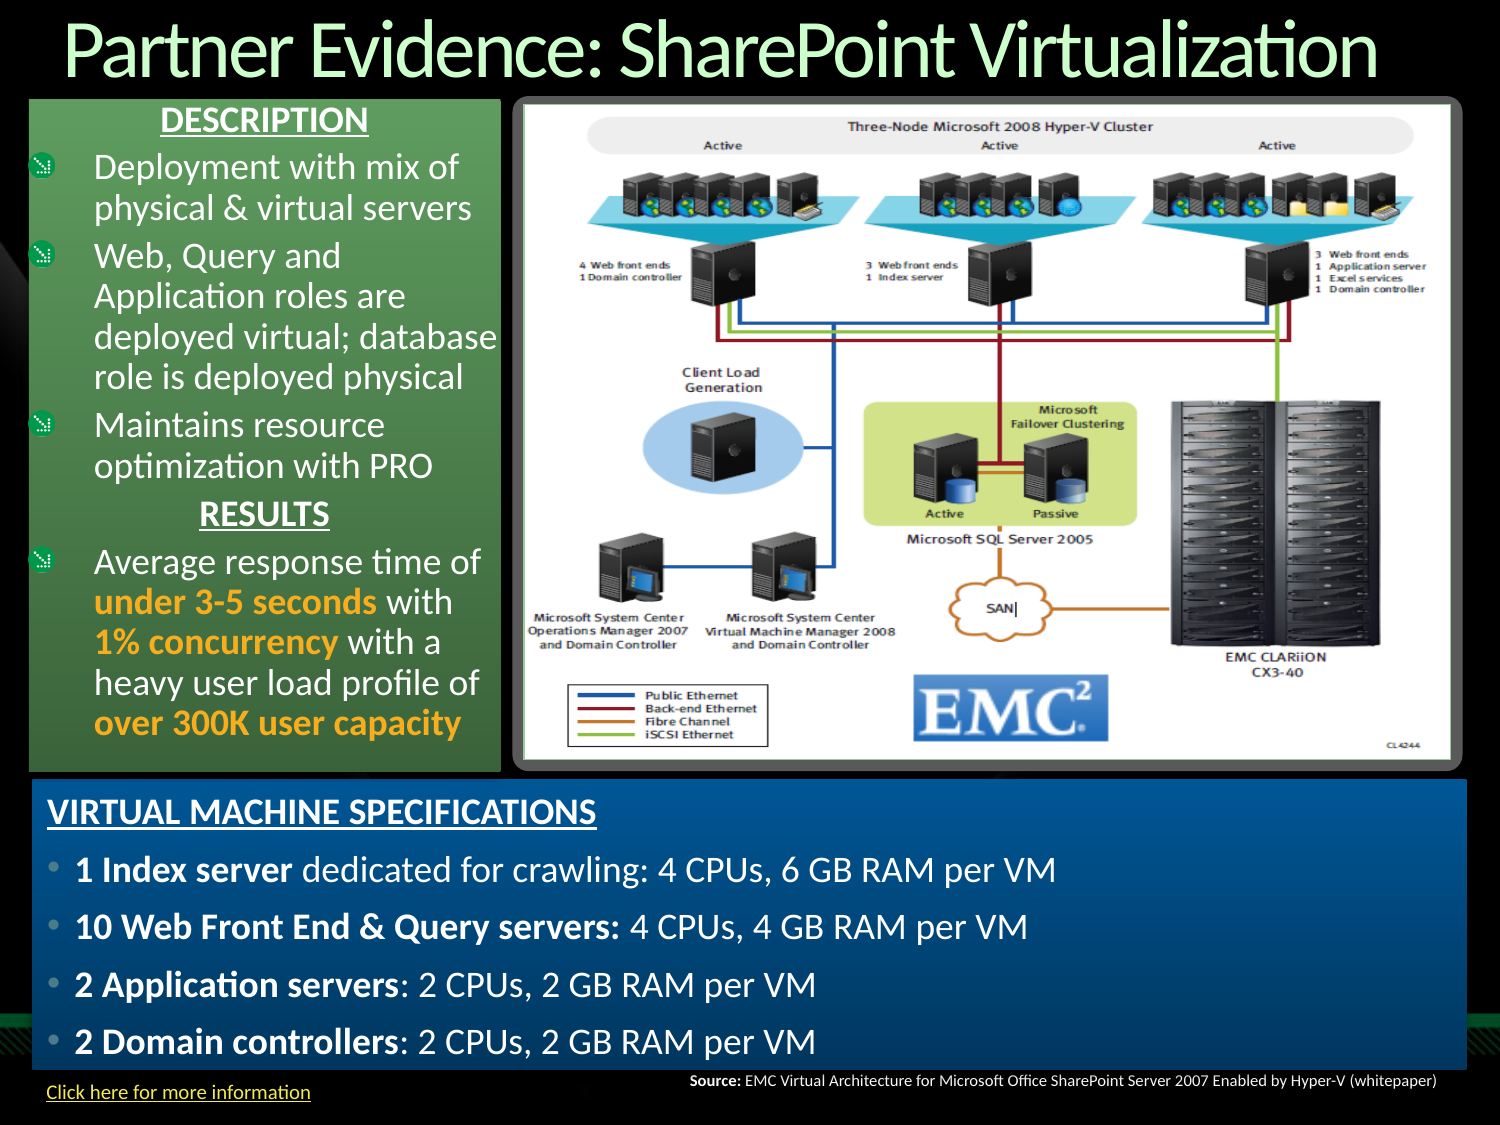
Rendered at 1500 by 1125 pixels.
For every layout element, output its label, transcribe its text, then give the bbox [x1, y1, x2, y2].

text_box Source: EMC Virtual Architecture for Microsoft Office SharePoint Server 2007 Enabled by Hyper-V (whitepaper) [675, 1062, 1475, 1098]
title Partner Evidence: SharePoint Virtualization [62, 5, 1438, 97]
text_box VIRTUAL MACHINE SPECIFICATIONS 1 Index server dedicated for crawling: 4 CPUs, 6 GB RAM per VM 10 Web Front End & Query servers: 4 CPUs, 4 GB RAM per VM 2 Application servers: 2 CPUs, 2 GB RAM per VM 2 Domain controllers: 2 CPUs, 2 GB RAM per VM [32, 779, 1467, 1070]
picture [0, 0, 1500, 1125]
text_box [512, 95, 1463, 772]
list DESCRIPTION Deployment with mix of physical & virtual servers Web, Query and Application roles are deployed virtual; database role is deployed physical Maintains resource optimization with PRO RESULTS Average response time of under 3-5 seconds with 1% concurrency with a heavy user load profile of over 300K user capacity [28, 99, 501, 772]
text_box Click here for more information [31, 1082, 345, 1112]
